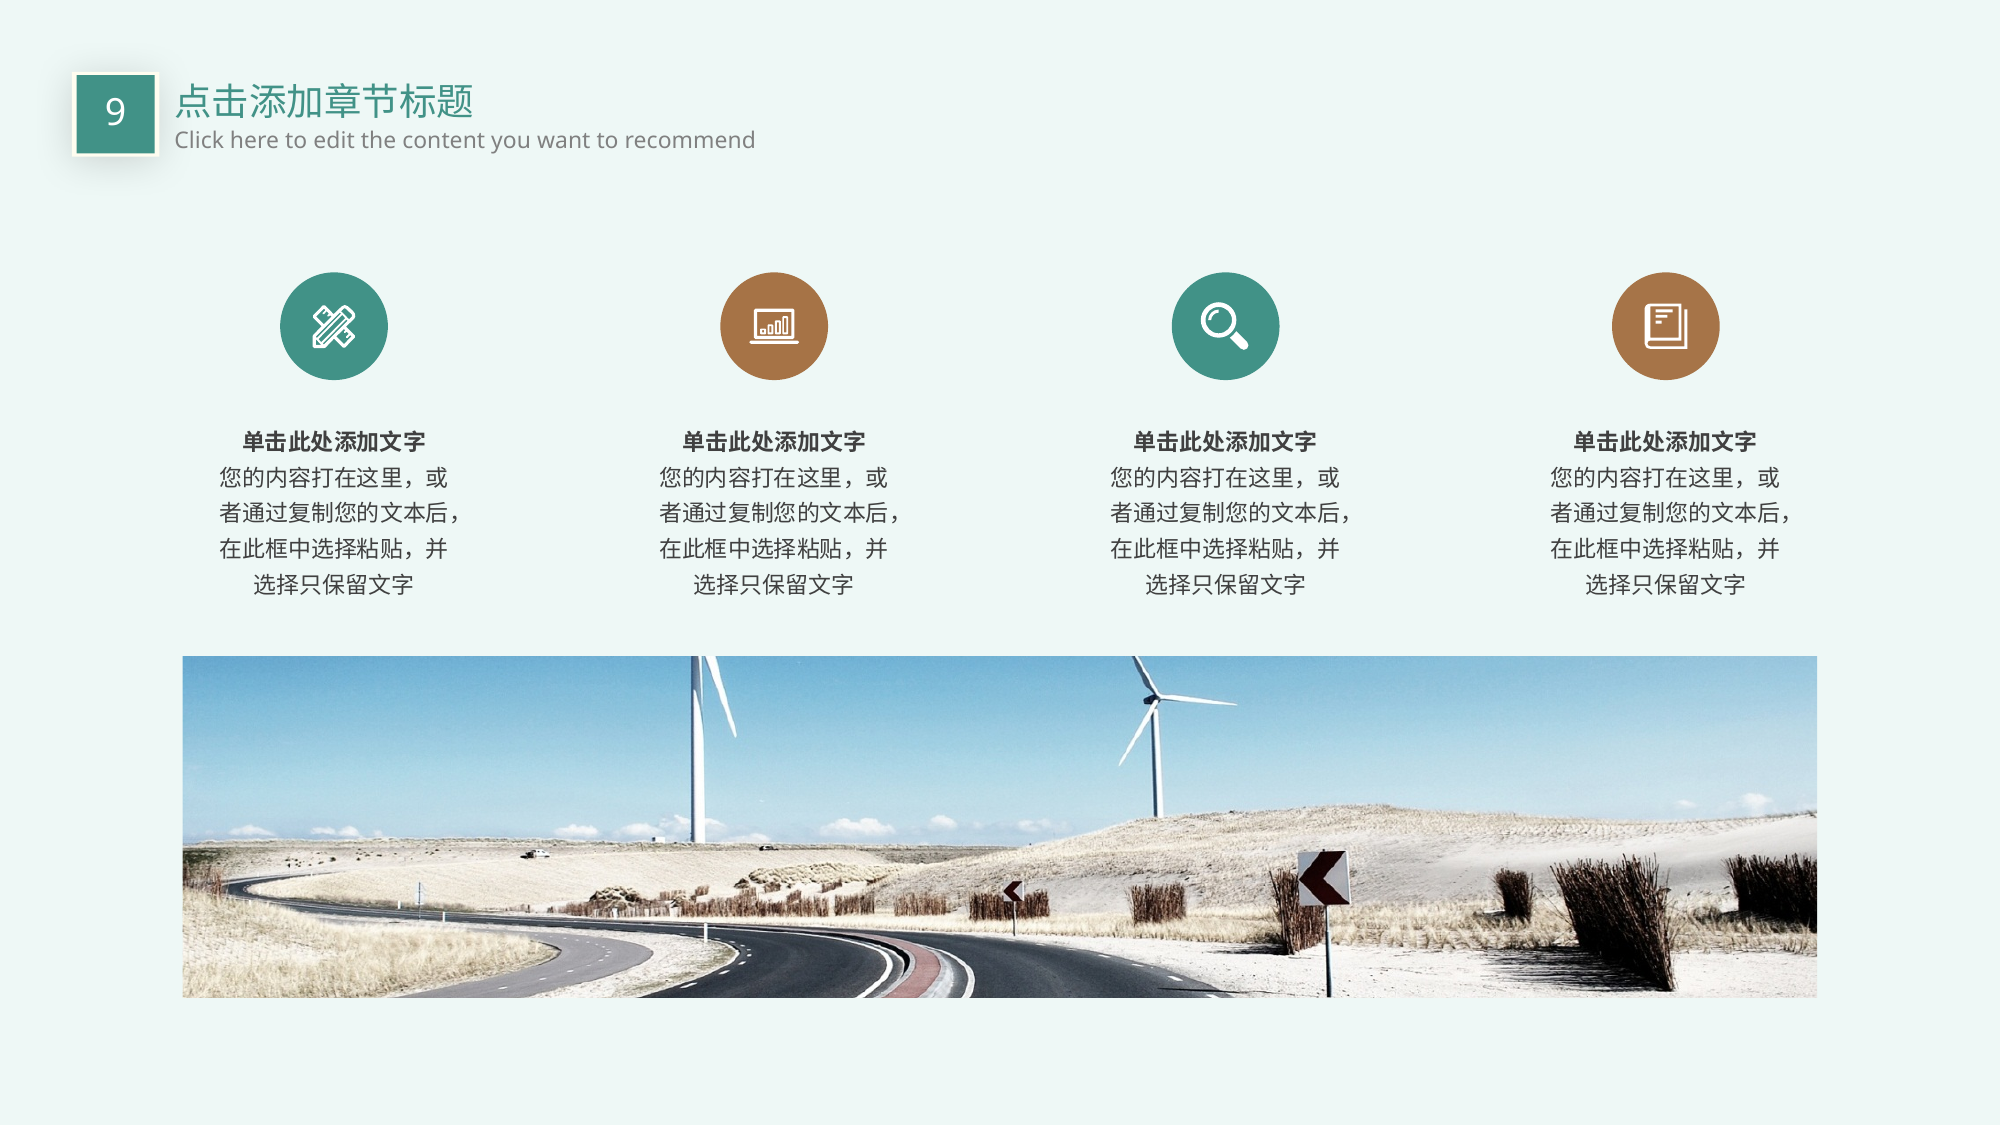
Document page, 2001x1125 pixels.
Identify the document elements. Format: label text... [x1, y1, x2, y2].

text_box [1644, 303, 1688, 349]
text_box [1612, 272, 1720, 381]
text_box [749, 308, 800, 344]
text_box 单击此处添加文字 您的内容打在这里，或者通过复制您的文本后，在此框中选择粘贴，并选择只保留文字 [638, 412, 910, 606]
text_box [182, 656, 1818, 998]
text_box [720, 272, 829, 381]
text_box 单击此处添加文字 您的内容打在这里，或者通过复制您的文本后，在此框中选择粘贴，并选择只保留文字 [198, 412, 470, 606]
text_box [1200, 302, 1249, 351]
text_box 单击此处添加文字 您的内容打在这里，或者通过复制您的文本后，在此框中选择粘贴，并选择只保留文字 [1530, 412, 1802, 606]
text_box [1171, 272, 1280, 381]
text_box 单击此处添加文字 您的内容打在这里，或者通过复制您的文本后，在此框中选择粘贴，并选择只保留文字 [1089, 412, 1362, 606]
list 点击添加章节标题 [159, 75, 1454, 121]
text_box [312, 304, 356, 349]
list Click here to edit the content you want to recommend [159, 121, 1454, 172]
text_box [280, 272, 388, 381]
